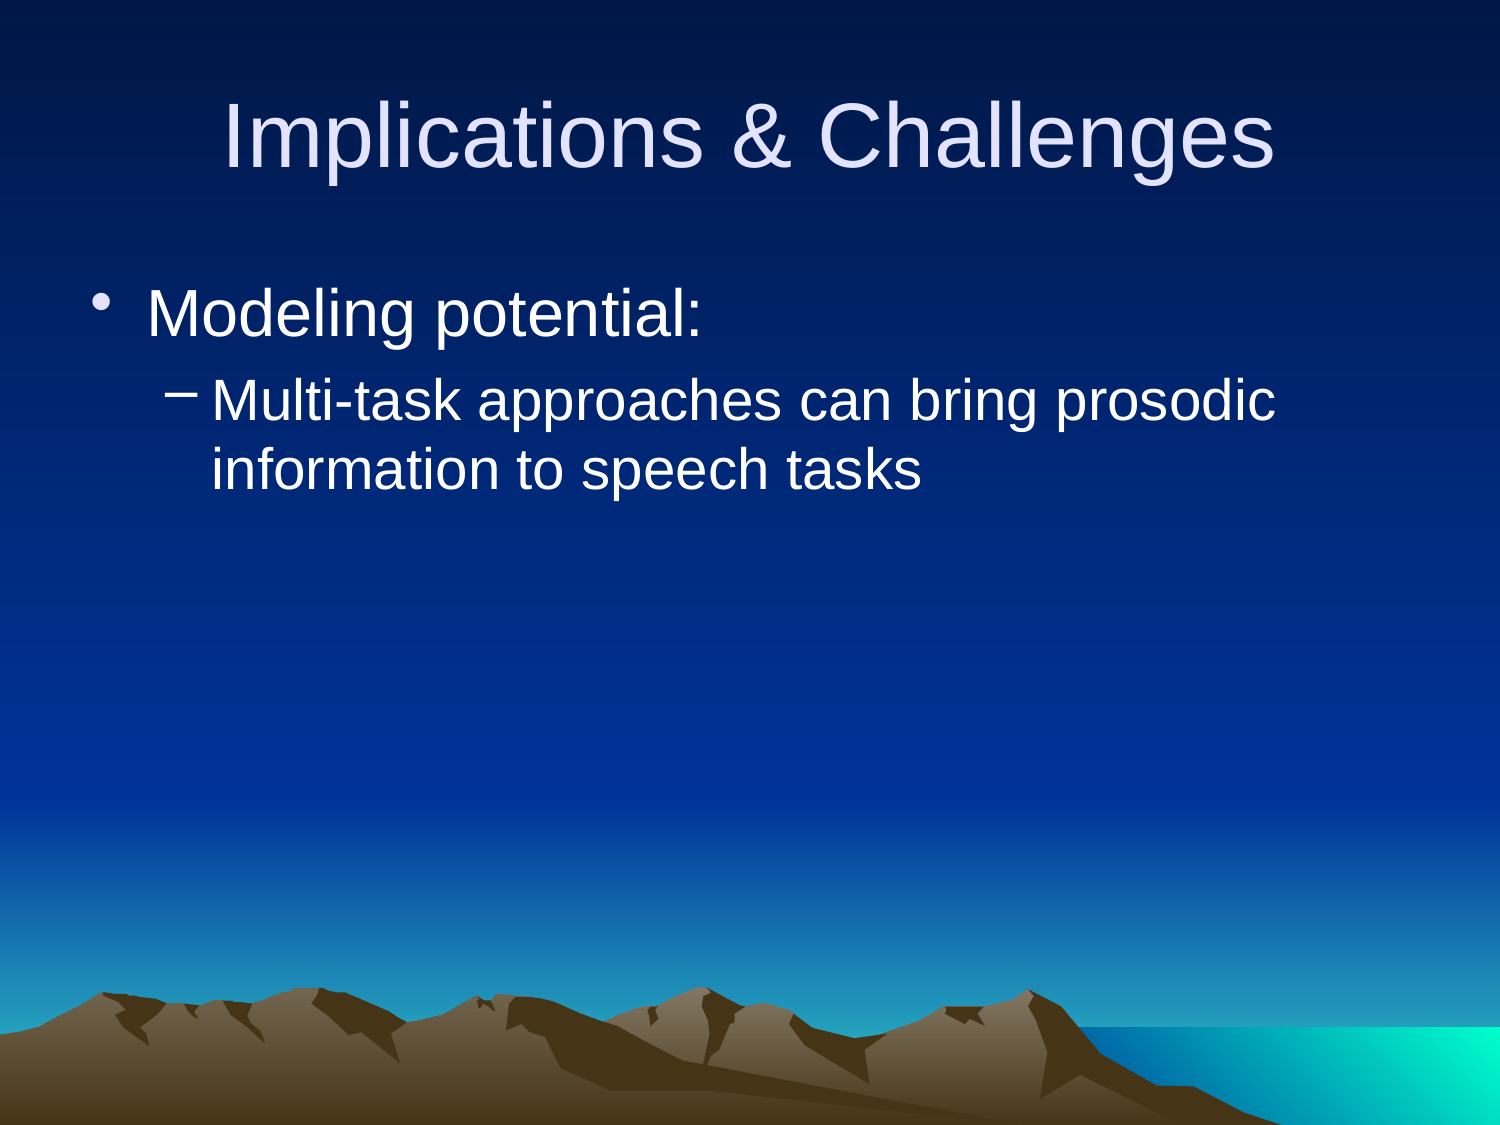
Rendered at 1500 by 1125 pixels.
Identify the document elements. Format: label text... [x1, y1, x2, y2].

title Implications & Challenges [74, 37, 1426, 226]
list Modeling potential: Multi-task approaches can bring prosodic information to speech tasks [74, 262, 1426, 1001]
